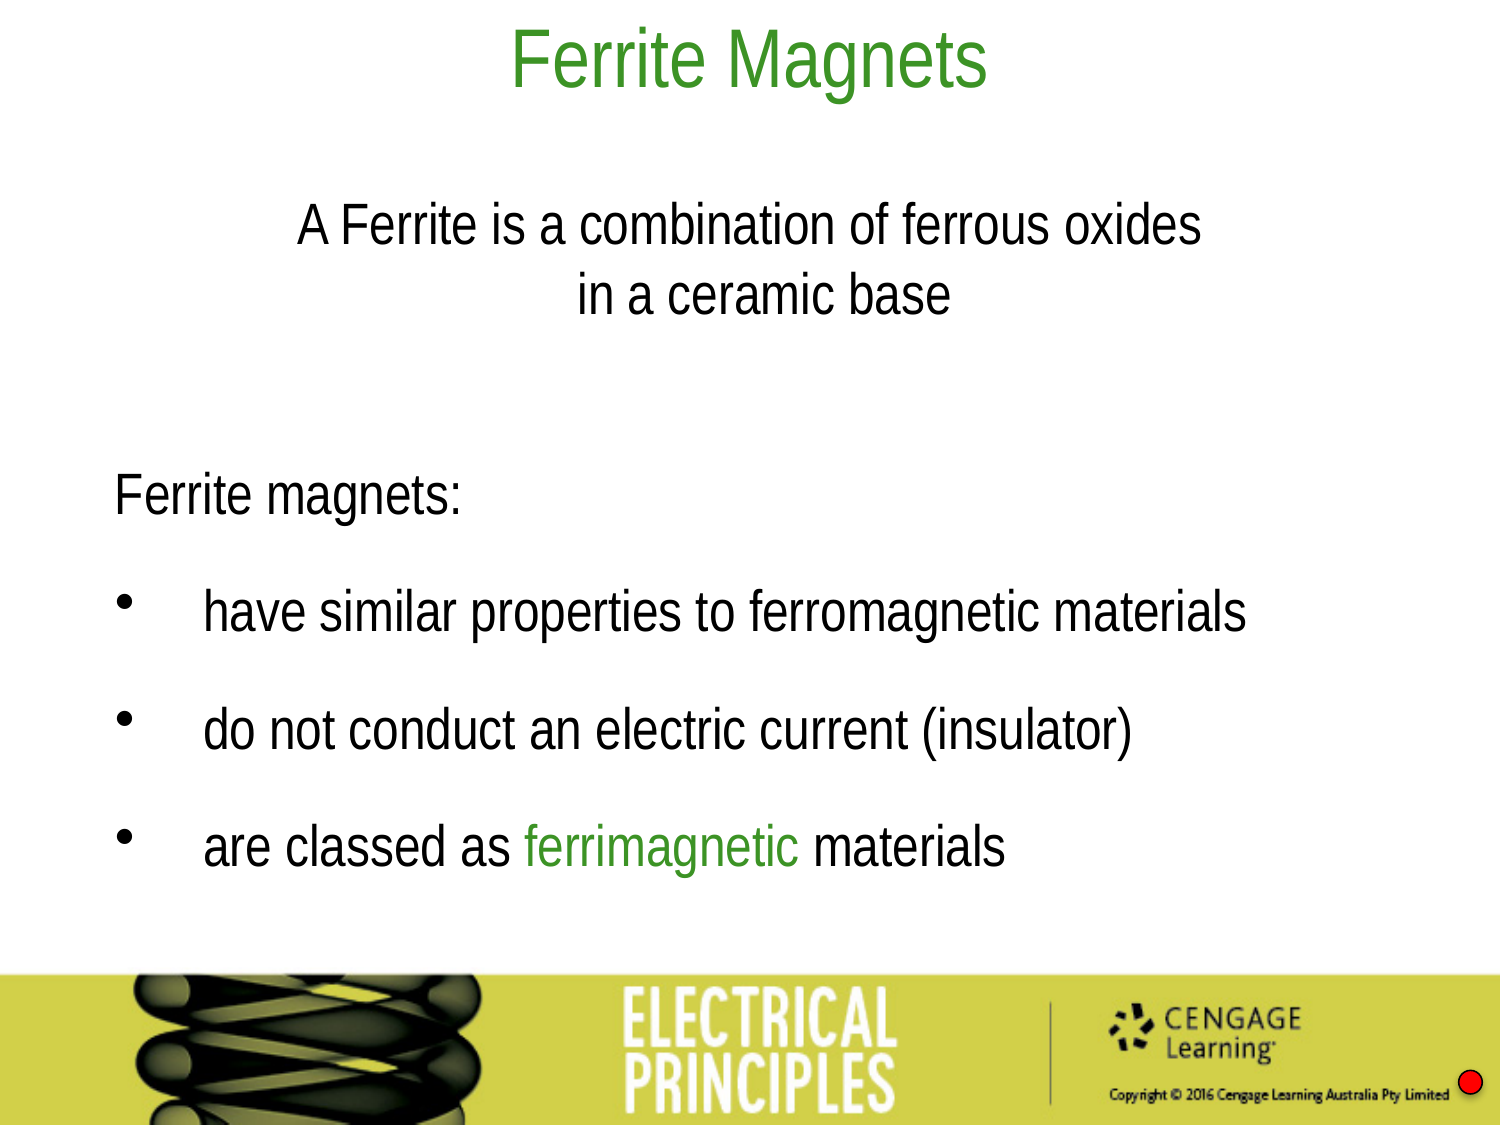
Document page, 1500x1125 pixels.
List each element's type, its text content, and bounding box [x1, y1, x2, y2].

title Ferrite Magnets [0, 0, 1500, 107]
text_box [1457, 1069, 1484, 1095]
text_box A Ferrite is a combination of ferrous oxides in a ceramic base Ferrite magnets: have similar properties to ferromagnetic materials do not conduct an electric current (insulator) are classed as ferrimagnetic materials [100, 178, 1400, 886]
picture [0, 107, 1500, 1125]
